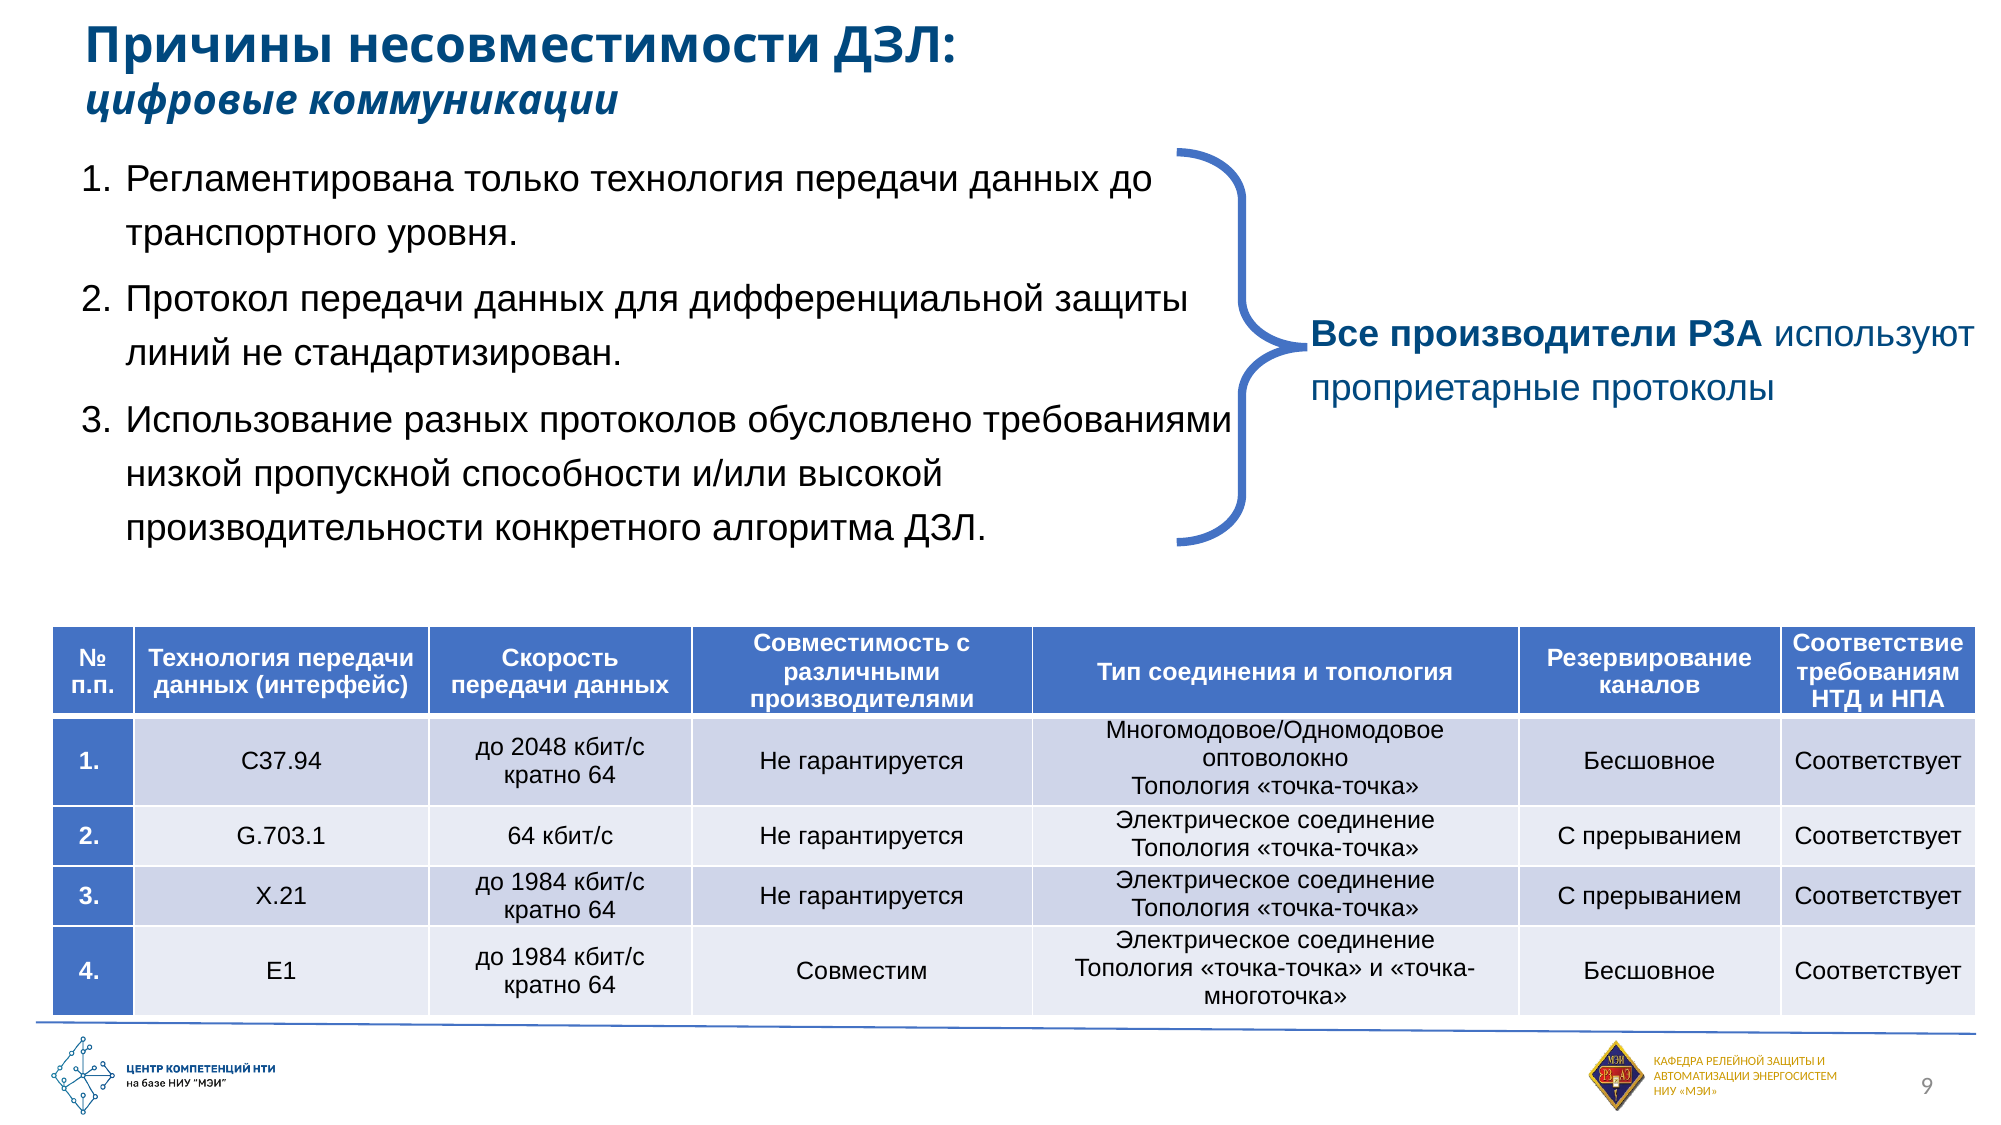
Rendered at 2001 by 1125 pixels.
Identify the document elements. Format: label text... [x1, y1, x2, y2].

table_cell Электрическое соединение Топология «точка-точка» и «точка-многоточка» [1033, 927, 1518, 1015]
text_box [1559, 1039, 1867, 1111]
table_cell 64 кбит/c [430, 807, 691, 865]
table_cell до 1984 кбит/c кратно 64 [430, 927, 691, 1015]
text_box [1176, 151, 1308, 543]
table_cell 3. [53, 867, 133, 925]
table_header № п.п. [53, 627, 133, 713]
table_cell Соответствует [1782, 807, 1975, 865]
table_header Тип соединения и топология [1033, 627, 1518, 713]
table_cell Соответствует [1782, 719, 1975, 805]
table_cell 1. [53, 719, 133, 805]
table_header Соответствие требованиям НТД и НПА [1782, 627, 1975, 713]
picture [51, 1036, 275, 1115]
table_cell С прерыванием [1520, 807, 1780, 865]
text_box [35, 1022, 1976, 1034]
text_box Регламентирована только технология передачи данных до транспортного уровня. Протокол передачи данных для дифференциальной защиты линий не стандартизирован. Использование разных протоколов обусловлено требованиями низкой пропускной способности и/или высокой производительности конкретного алгоритма ДЗЛ. [51, 129, 1264, 563]
table_cell С прерыванием [1520, 867, 1780, 925]
table_cell Соответствует [1782, 867, 1975, 925]
table_cell Бесшовное [1520, 719, 1780, 805]
table_cell Многомодовое/Одномодовое оптоволокно Топология «точка-точка» [1033, 719, 1518, 805]
table_cell Электрическое соединение Топология «точка-точка» [1033, 807, 1518, 865]
table_header Технология передачи данных (интерфейс) [135, 627, 428, 713]
table_cell G.703.1 [135, 807, 428, 865]
table_cell E1 [135, 927, 428, 1015]
table_header Скорость передачи данных [430, 627, 691, 713]
table_cell С37.94 [135, 719, 428, 805]
table_header Резервирование каналов [1520, 627, 1780, 713]
table_cell Не гарантируется [693, 719, 1032, 805]
table_cell 2. [53, 807, 133, 865]
slide_number 9 [1866, 1054, 1949, 1115]
text_box Все производители РЗА используют проприетарные протоколы [1281, 267, 2000, 442]
table_cell Не гарантируется [693, 867, 1032, 925]
table_cell Не гарантируется [693, 807, 1032, 865]
table_cell Х.21 [135, 867, 428, 925]
table_header Совместимость с различными производителями [693, 627, 1032, 713]
table_cell Соответствует [1782, 927, 1975, 1015]
text_box Причины несовместимости ДЗЛ: цифровые коммуникации [70, 0, 1930, 138]
table_cell Электрическое соединение Топология «точка-точка» [1033, 867, 1518, 925]
table_cell до 2048 кбит/c кратно 64 [430, 719, 691, 805]
table_cell Совместим [693, 927, 1032, 1015]
table_cell Бесшовное [1520, 927, 1780, 1015]
table_cell до 1984 кбит/c кратно 64 [430, 867, 691, 925]
table_cell 4. [53, 927, 133, 1015]
